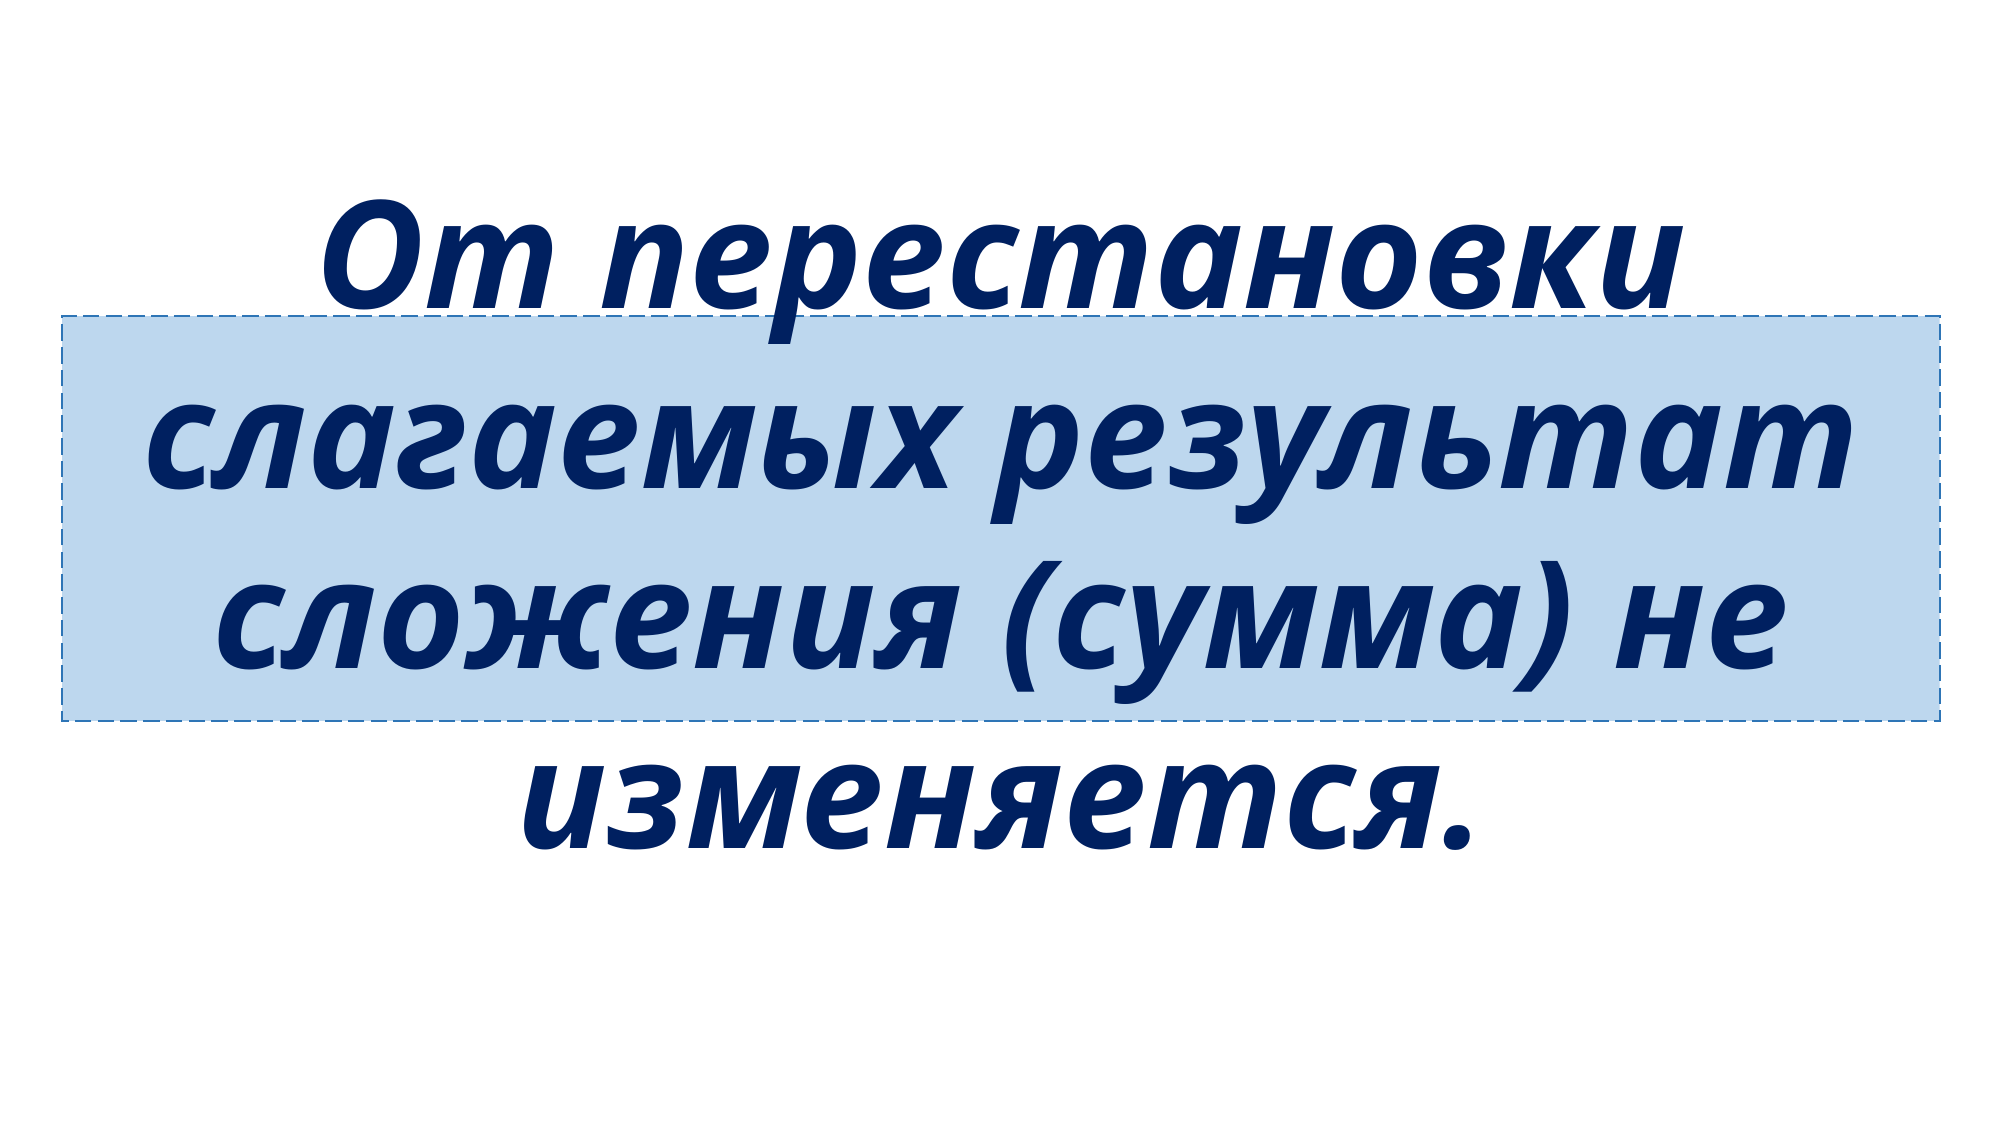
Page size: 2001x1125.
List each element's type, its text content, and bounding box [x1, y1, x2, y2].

text_box От перестановки слагаемых результат сложения (сумма) не изменяется. [61, 315, 1941, 722]
